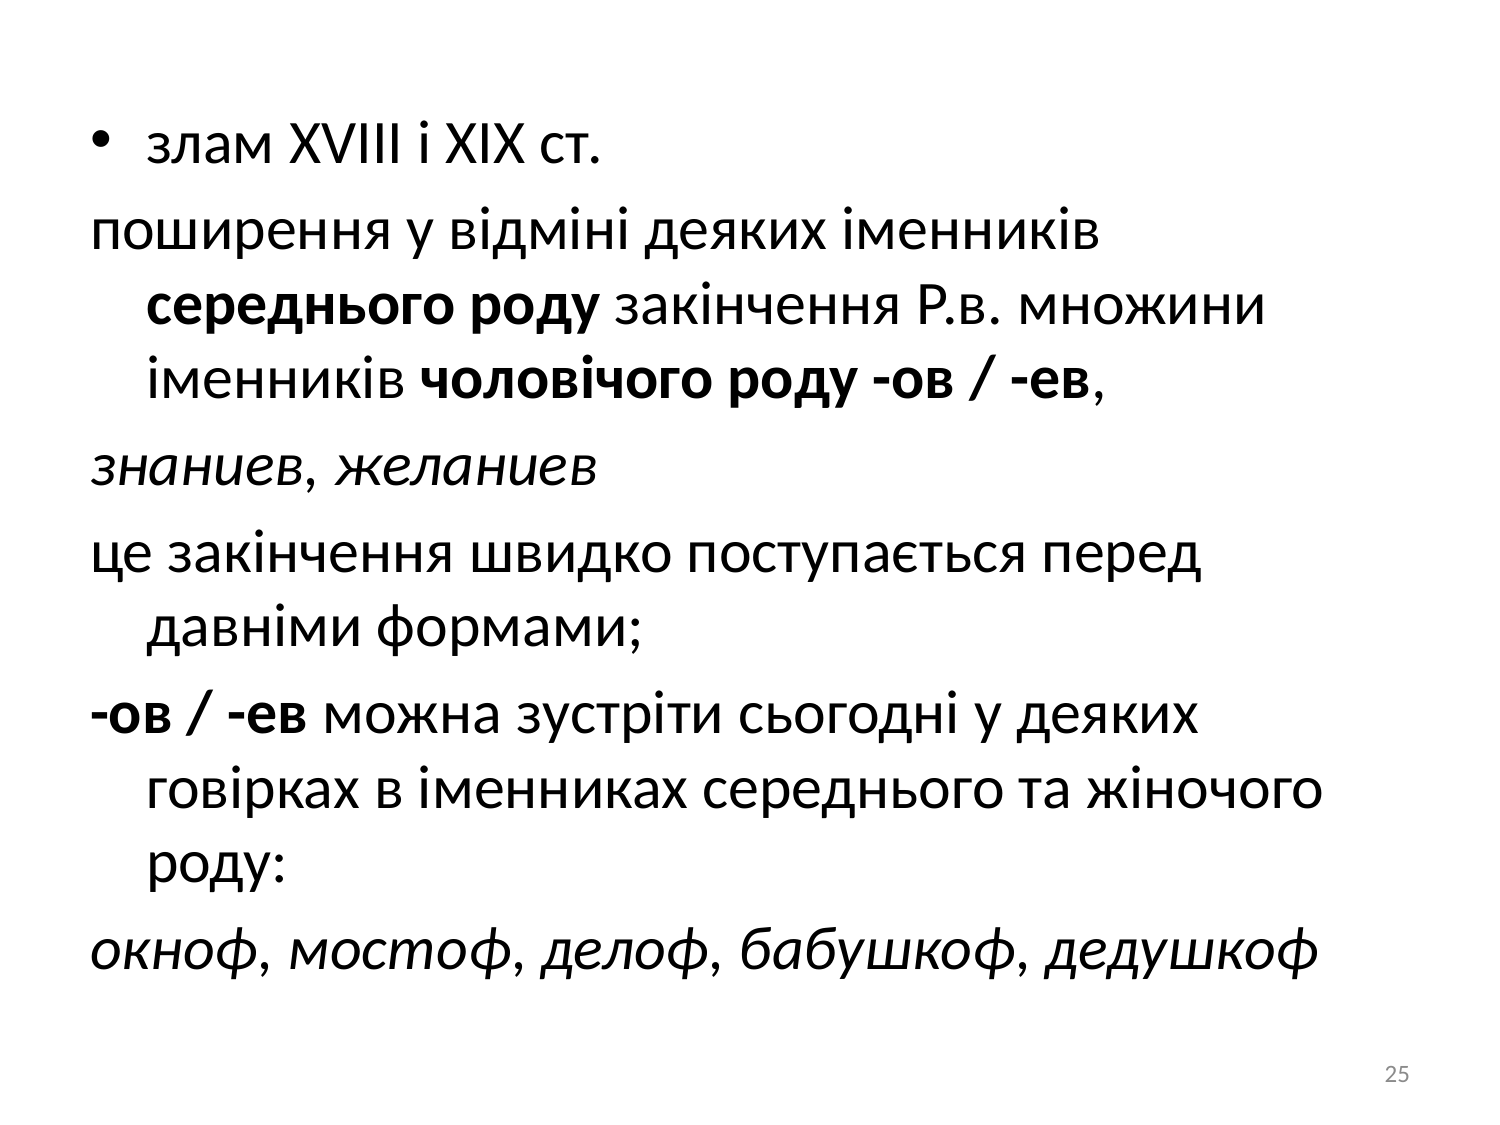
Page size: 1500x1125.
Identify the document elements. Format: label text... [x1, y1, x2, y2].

list злам XVIII і XIX ст. поширення у відміні деяких іменників середнього роду закінчення Р.в. множини іменників чоловічого роду -ов / -ев, знаниев, желаниев це закінчення швидко поступається перед давніми формами; -ов / -ев можна зустріти сьогодні у деяких говірках в іменниках середнього та жіночого роду: окноф, мостоф, делоф, бабушкоф, дедушкоф [75, 93, 1425, 1005]
slide_number 25 [1074, 1042, 1425, 1103]
